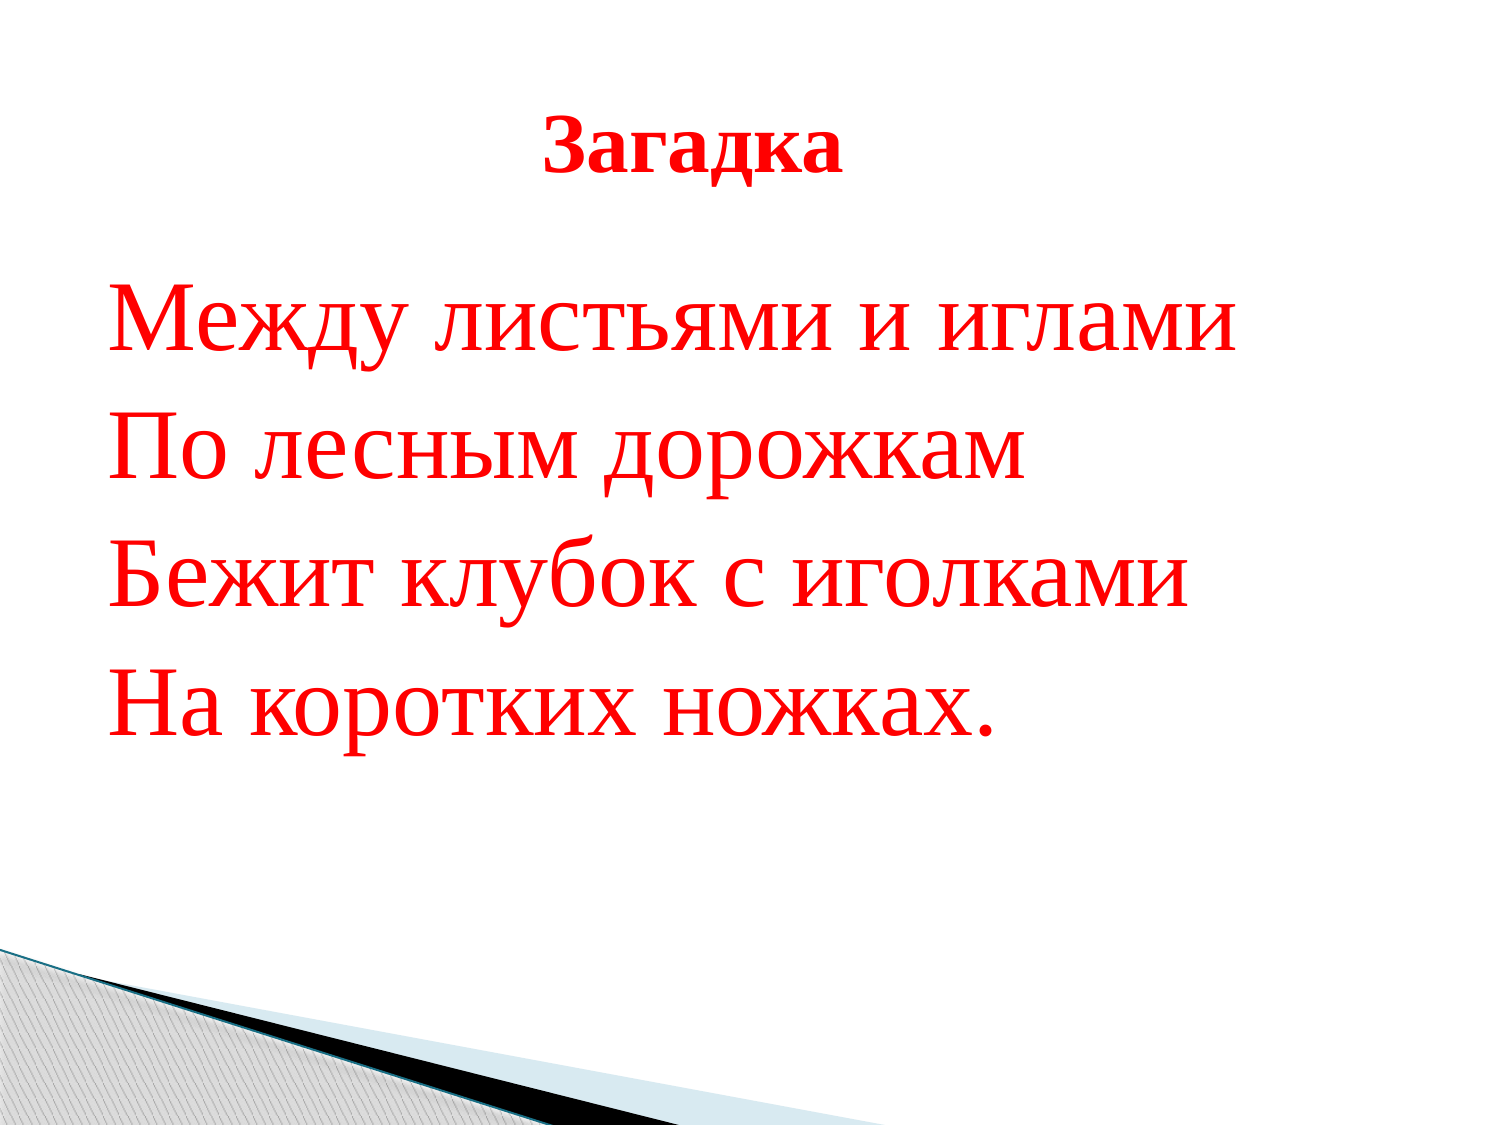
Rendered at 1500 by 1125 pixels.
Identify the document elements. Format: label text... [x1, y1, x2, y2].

title Загадка [75, 45, 1425, 233]
list Между листьями и иглами По лесным дорожкам Бежит клубок с иголками На коротких ножках. [75, 243, 1425, 986]
